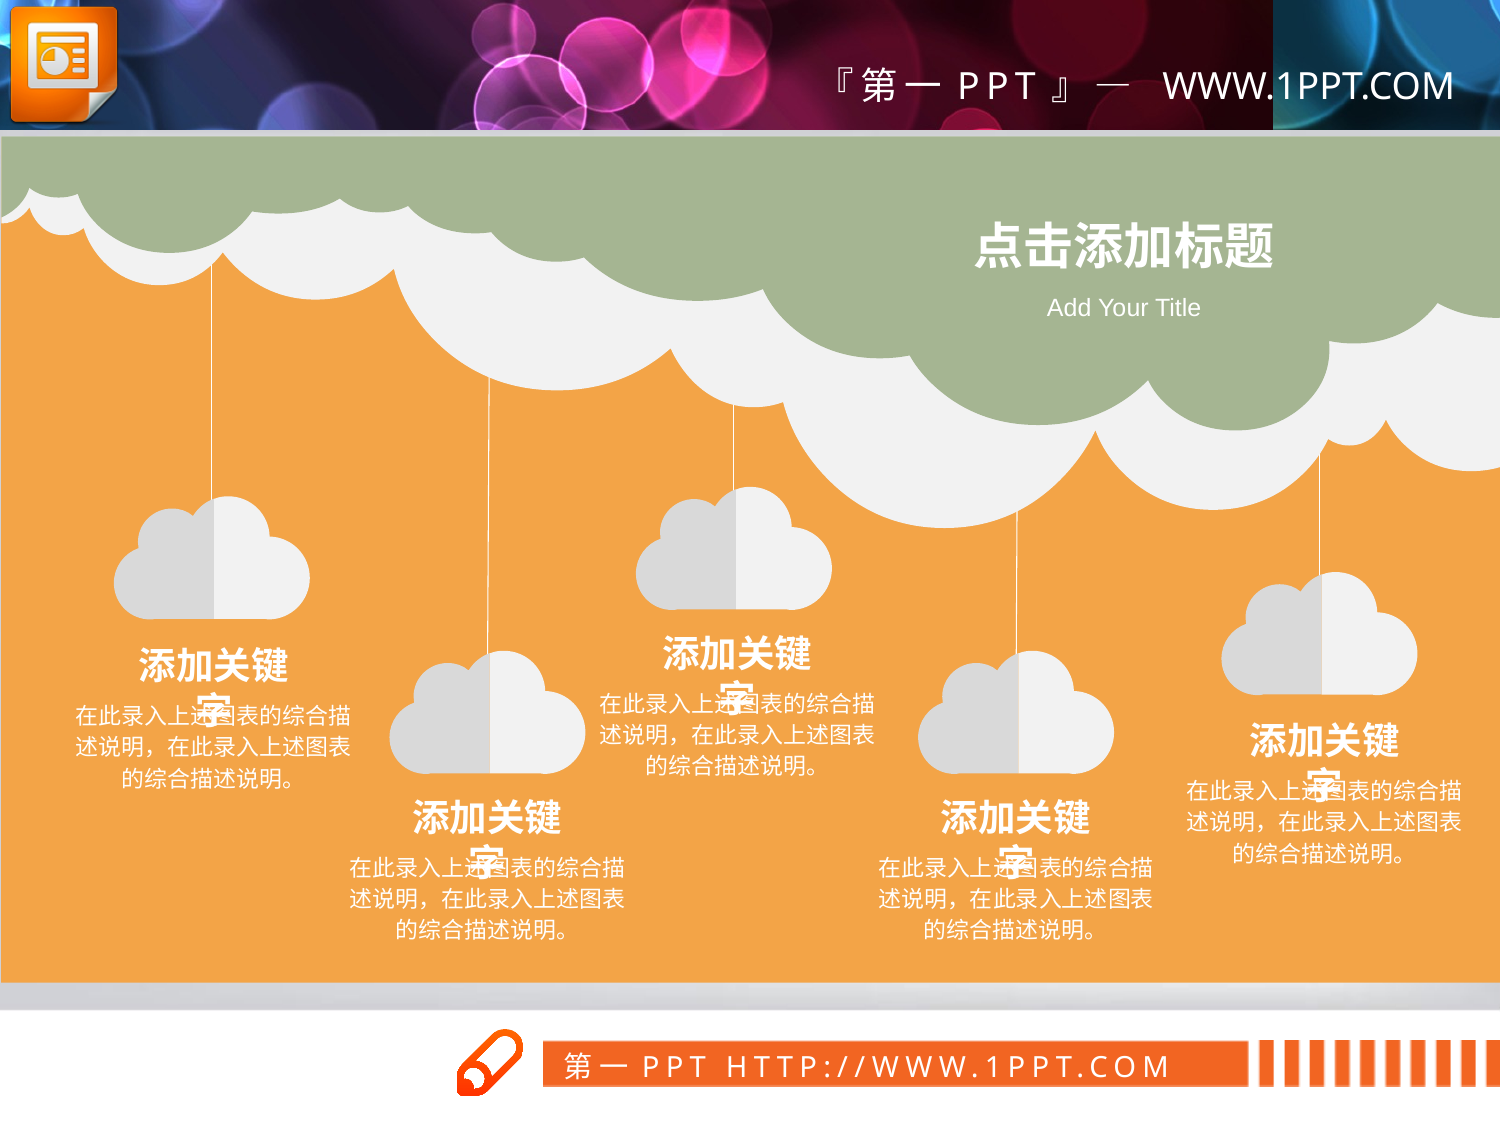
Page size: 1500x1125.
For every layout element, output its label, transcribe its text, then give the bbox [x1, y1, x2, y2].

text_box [1221, 351, 1418, 696]
text_box Add Your Title [1119, 283, 1267, 329]
picture [543, 1040, 1500, 1087]
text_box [113, 237, 311, 620]
text_box 在此录入上述图表的综合描述说明，在此录入上述图表的综合描述说明。 [1164, 765, 1485, 875]
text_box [917, 275, 1115, 775]
text_box 添加关键字 [379, 785, 596, 842]
text_box [1, 209, 1500, 983]
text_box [635, 266, 833, 611]
text_box [1119, 382, 1216, 510]
text_box 添加关键字 [629, 622, 846, 678]
text_box 在此录入上述图表的综合描述说明，在此录入上述图表的综合描述说明。 [53, 690, 374, 800]
text_box [229, 199, 630, 388]
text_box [389, 275, 586, 775]
text_box [1330, 304, 1500, 472]
text_box 点击添加标题 [958, 207, 1290, 283]
text_box 添加关键字 [1216, 709, 1433, 765]
text_box [1, 189, 112, 266]
text_box 添加关键字 [908, 785, 1124, 842]
text_box 添加关键字 [105, 634, 322, 690]
text_box 在此录入上述图表的综合描述说明，在此录入上述图表的综合描述说明。 [577, 678, 898, 788]
picture [0, 0, 1500, 1012]
text_box 在此录入上述图表的综合描述说明，在此录入上述图表的综合描述说明。 [856, 842, 1177, 952]
text_box 在此录入上述图表的综合描述说明，在此录入上述图表的综合描述说明。 [327, 842, 648, 952]
text_box [1, 136, 1500, 429]
text_box [837, 353, 912, 526]
